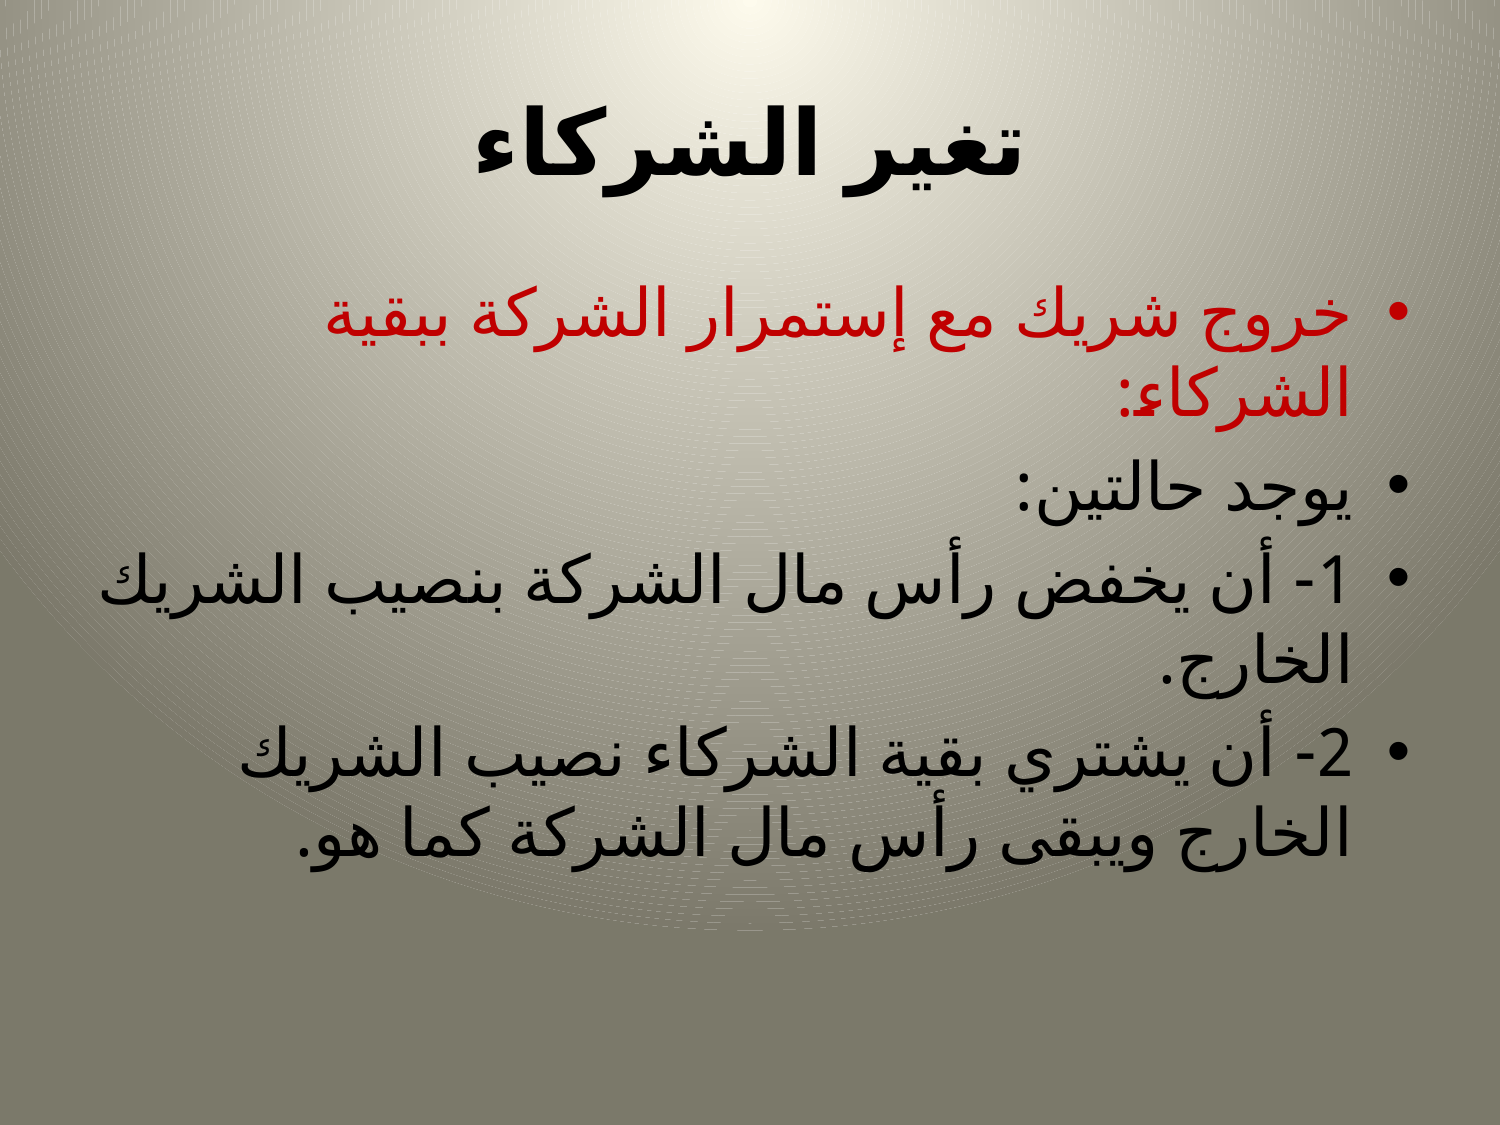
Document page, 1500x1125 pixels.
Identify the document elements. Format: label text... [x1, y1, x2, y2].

list خروج شريك مع إستمرار الشركة ببقية الشركاء: يوجد حالتين: 1- أن يخفض رأس مال الشركة بنصيب الشريك الخارج. 2- أن يشتري بقية الشركاء نصيب الشريك الخارج ويبقى رأس مال الشركة كما هو. [75, 262, 1425, 1005]
title تغير الشركاء [75, 45, 1425, 233]
